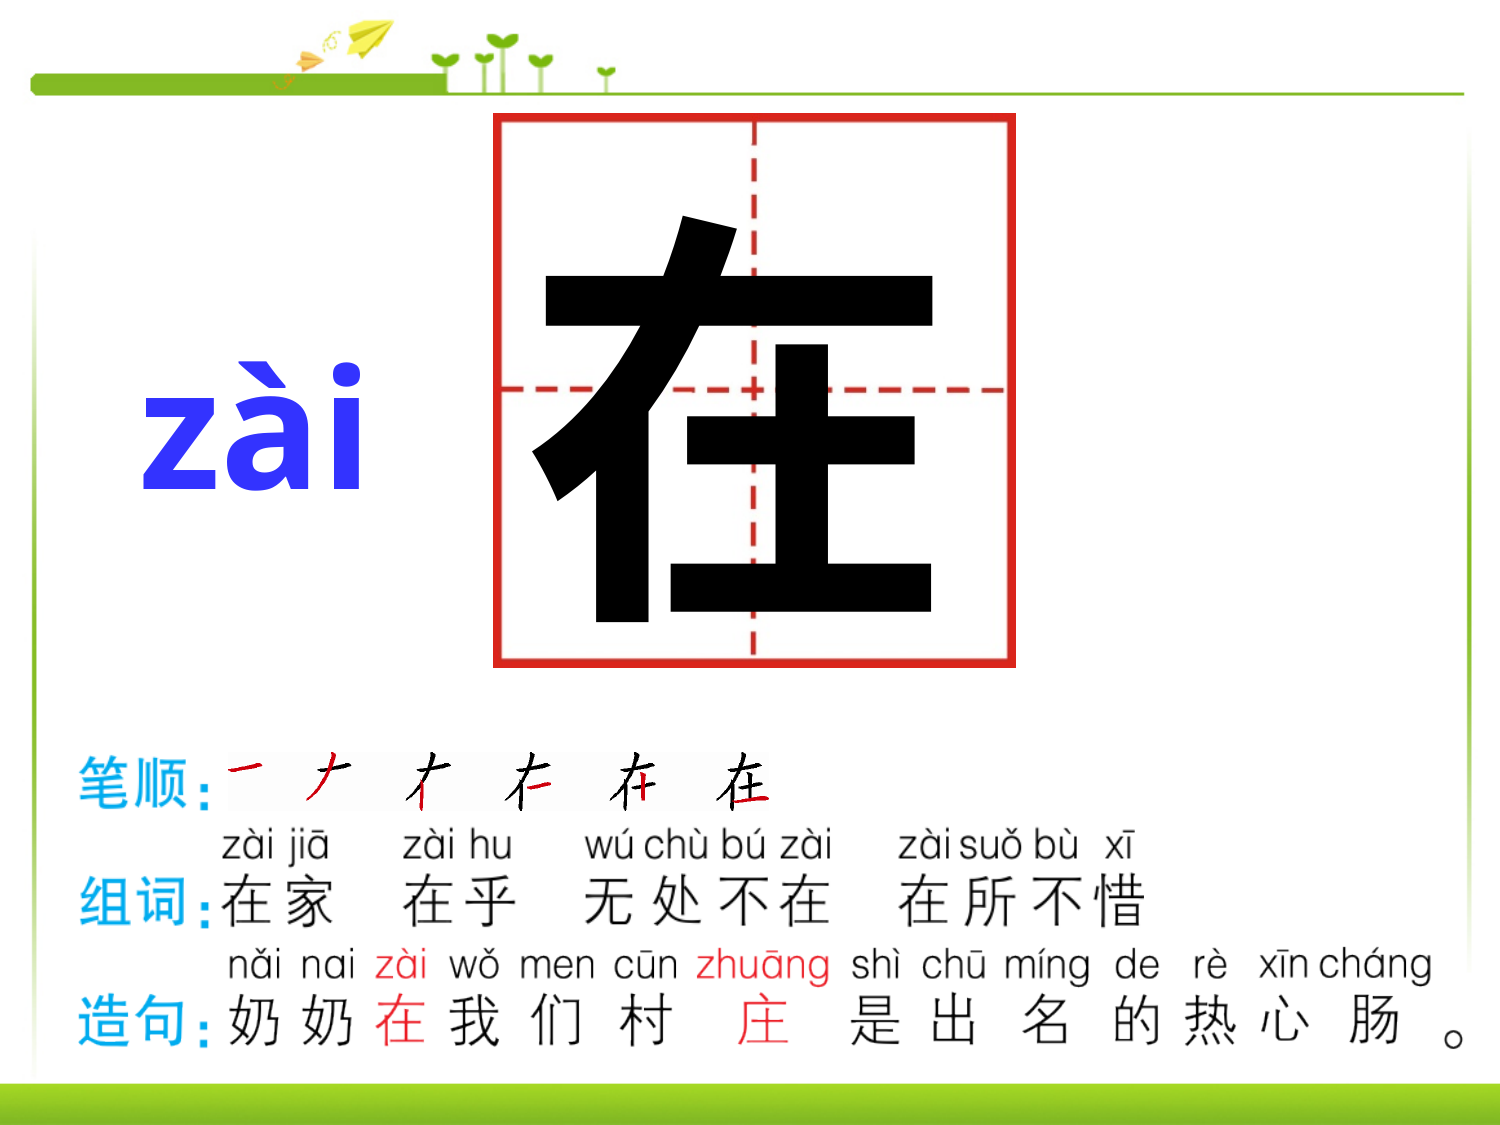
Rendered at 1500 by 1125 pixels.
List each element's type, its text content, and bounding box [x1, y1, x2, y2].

text_box zài [124, 315, 388, 531]
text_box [72, 747, 1467, 1057]
picture [0, 0, 1500, 1125]
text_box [484, 113, 1016, 684]
